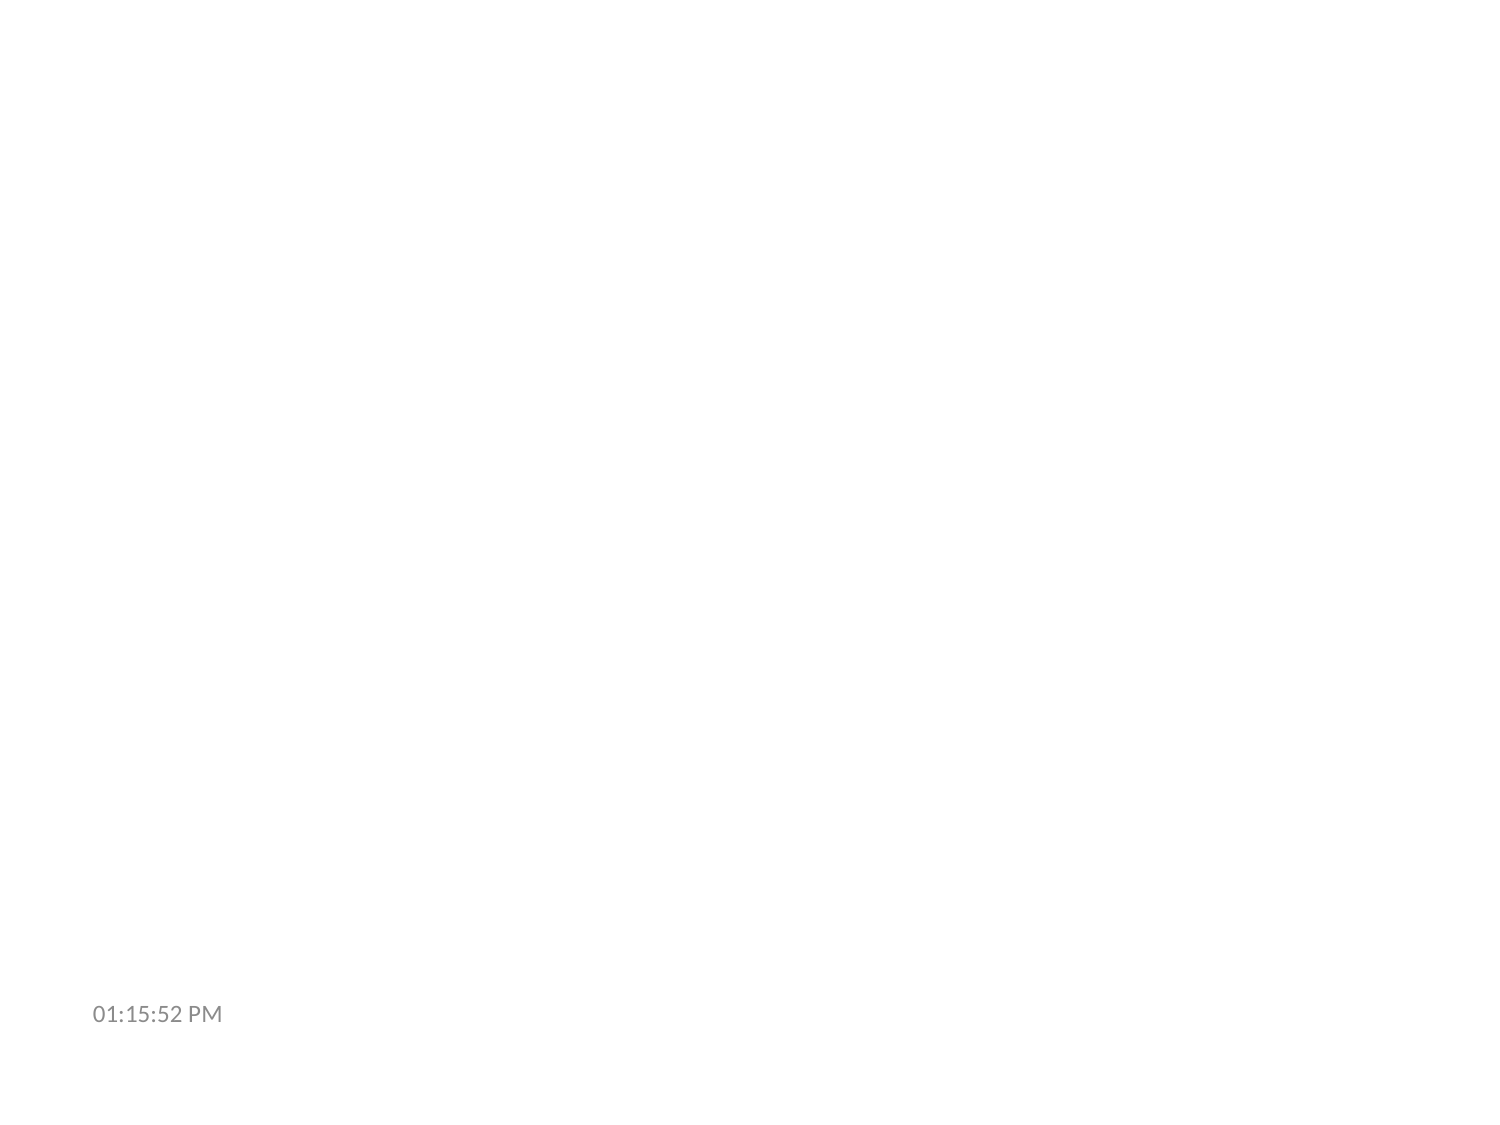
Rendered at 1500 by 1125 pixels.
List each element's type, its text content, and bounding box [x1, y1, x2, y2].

text_box 3:35:09 PM [77, 982, 428, 1043]
